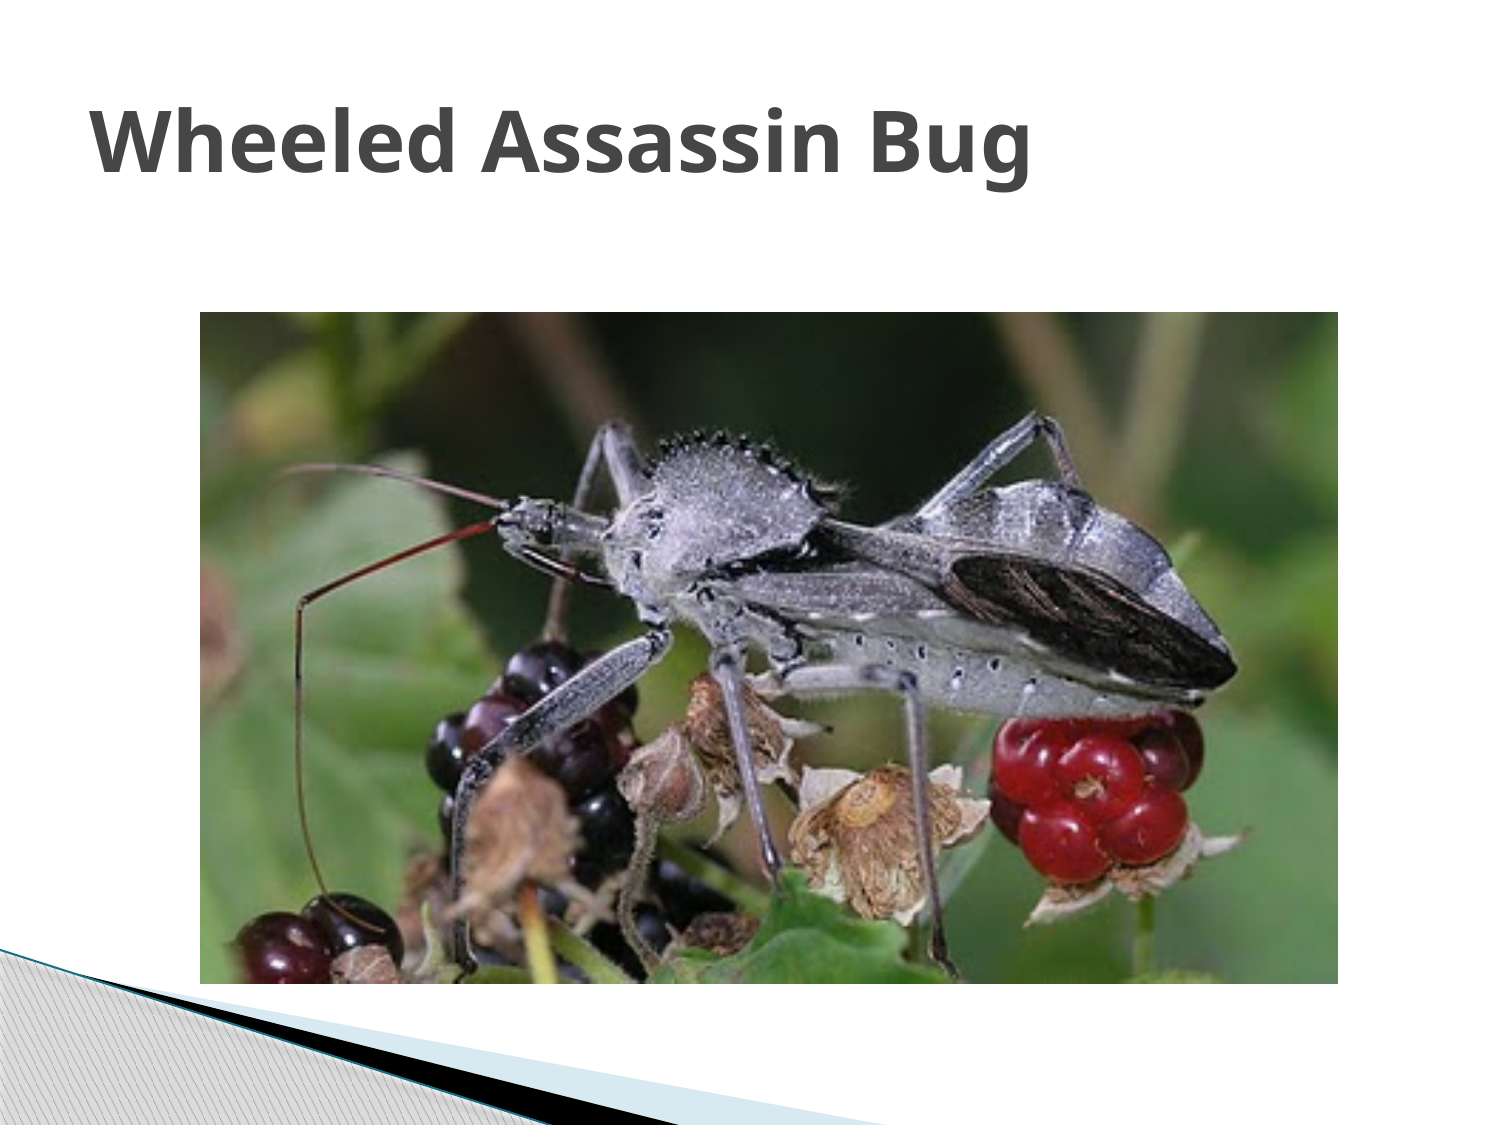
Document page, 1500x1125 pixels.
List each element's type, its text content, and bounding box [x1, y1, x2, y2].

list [199, 312, 1338, 984]
title Wheeled Assassin Bug [75, 45, 1425, 233]
